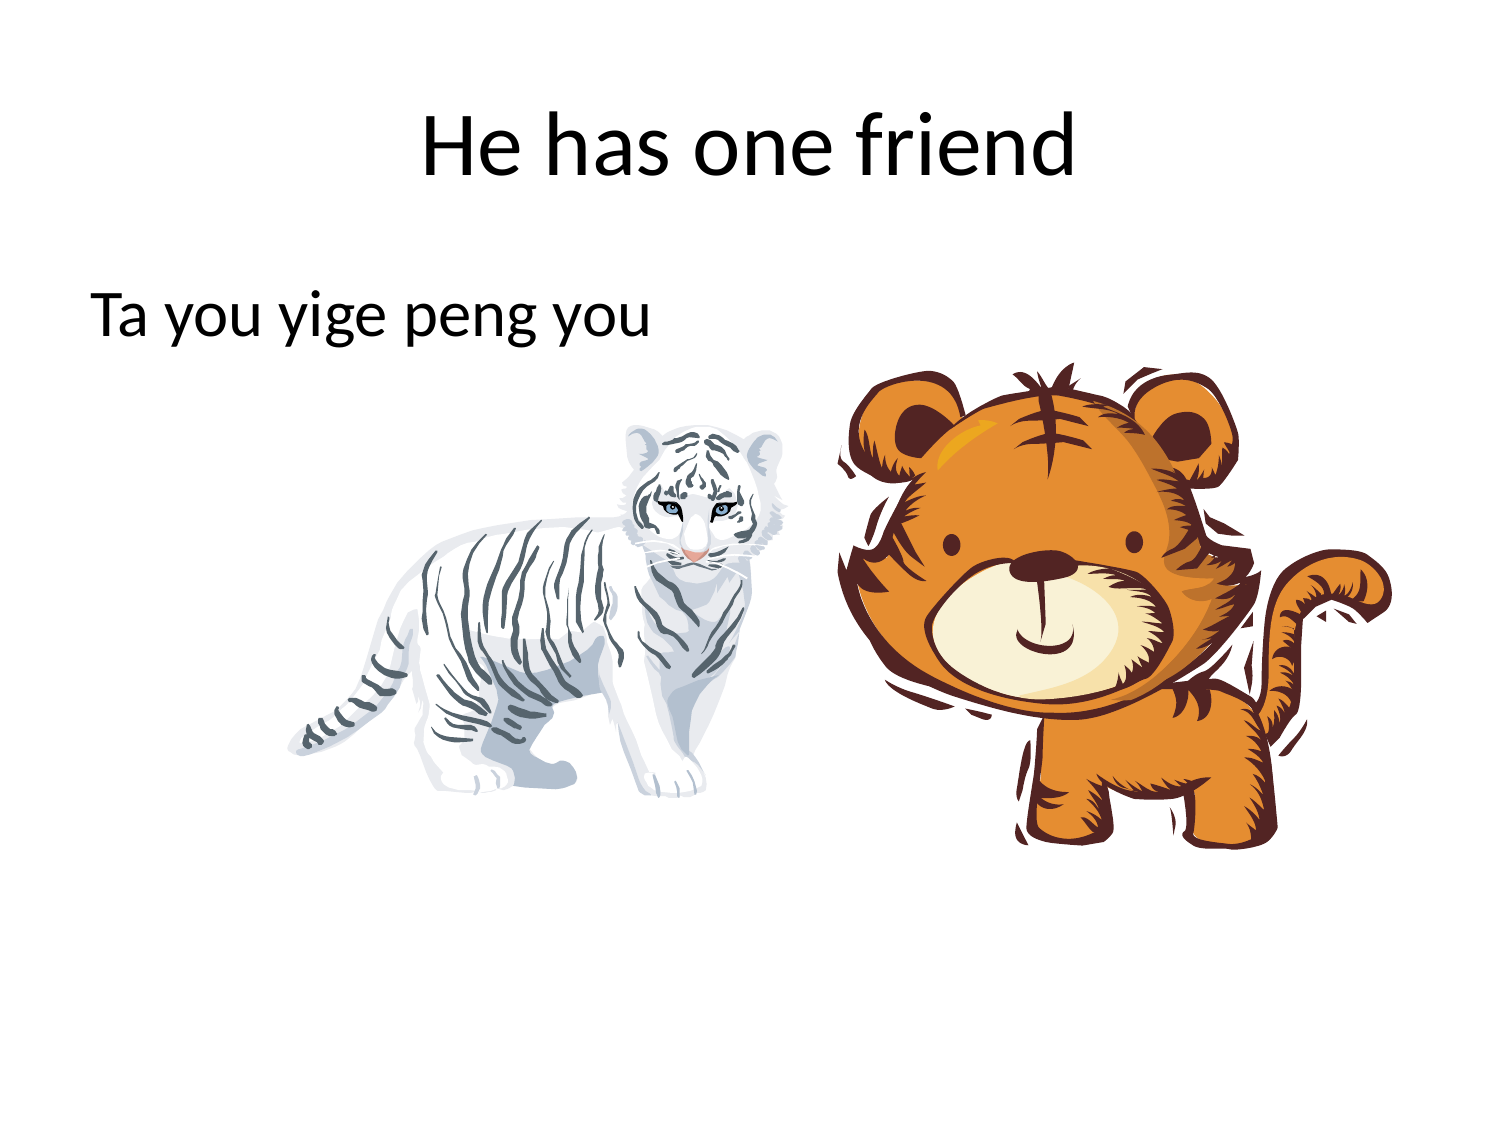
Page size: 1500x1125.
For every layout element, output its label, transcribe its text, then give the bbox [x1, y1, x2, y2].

picture [287, 424, 789, 799]
list Ta you yige peng you [75, 262, 1425, 1005]
title He has one friend [75, 45, 1425, 233]
picture [837, 362, 1393, 850]
